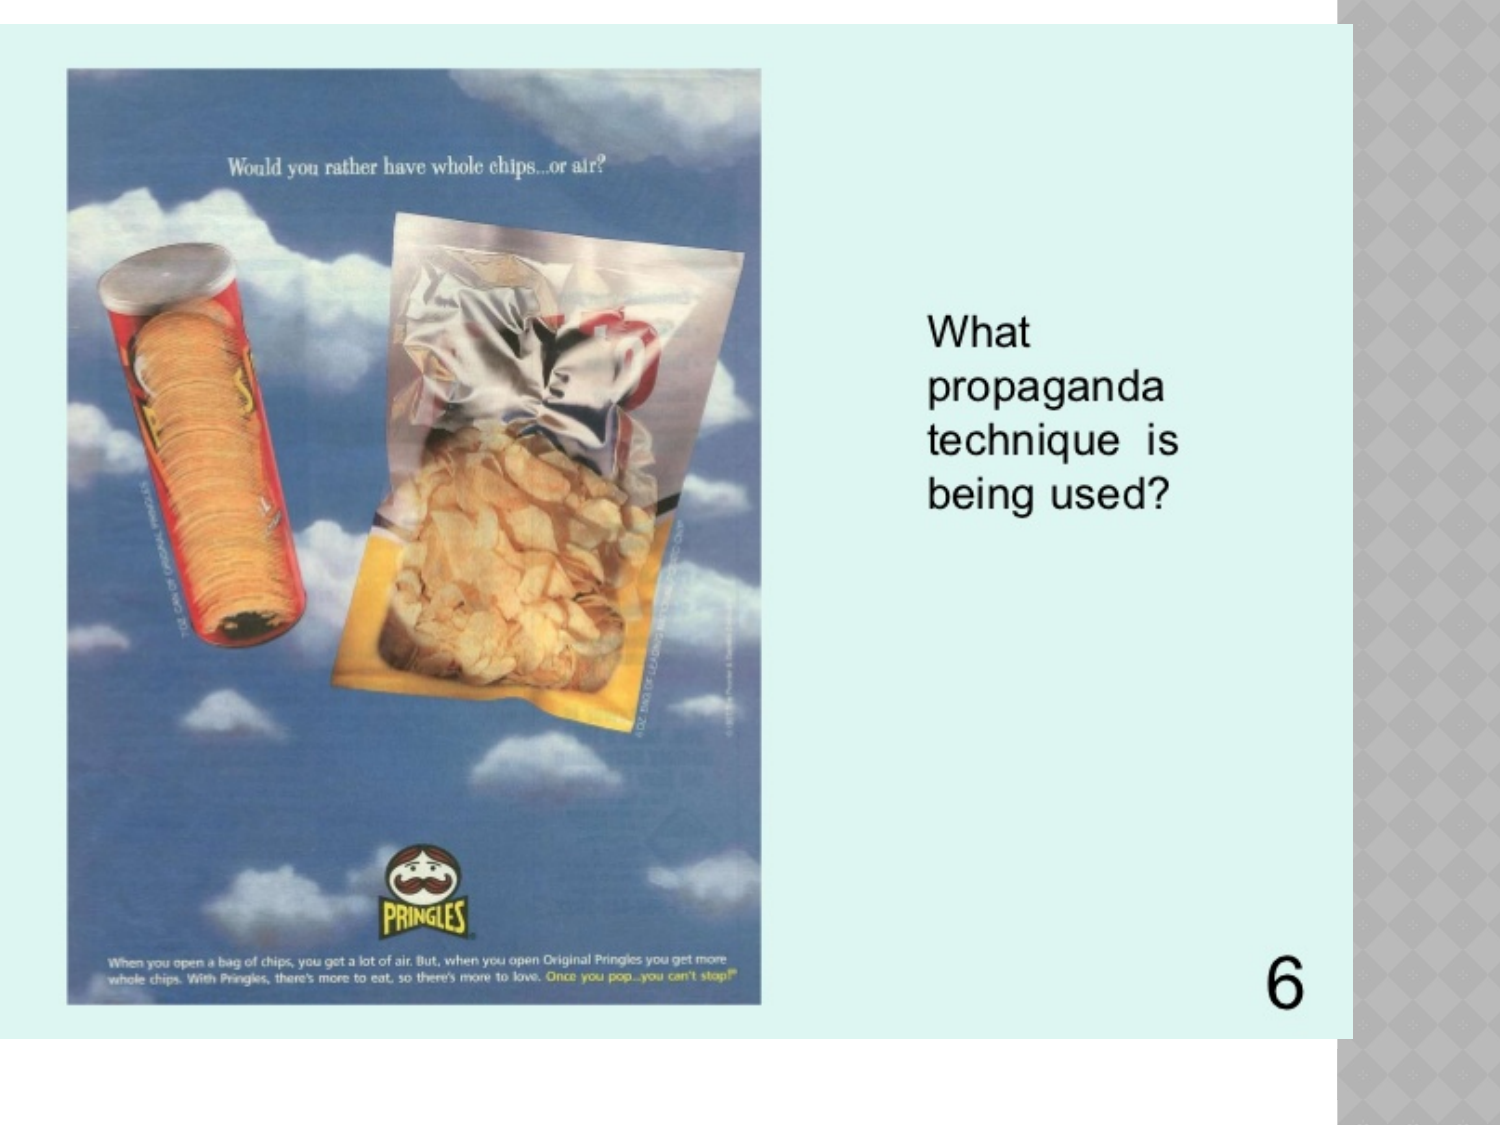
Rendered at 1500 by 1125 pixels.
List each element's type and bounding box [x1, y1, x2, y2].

picture [0, 24, 1353, 1040]
